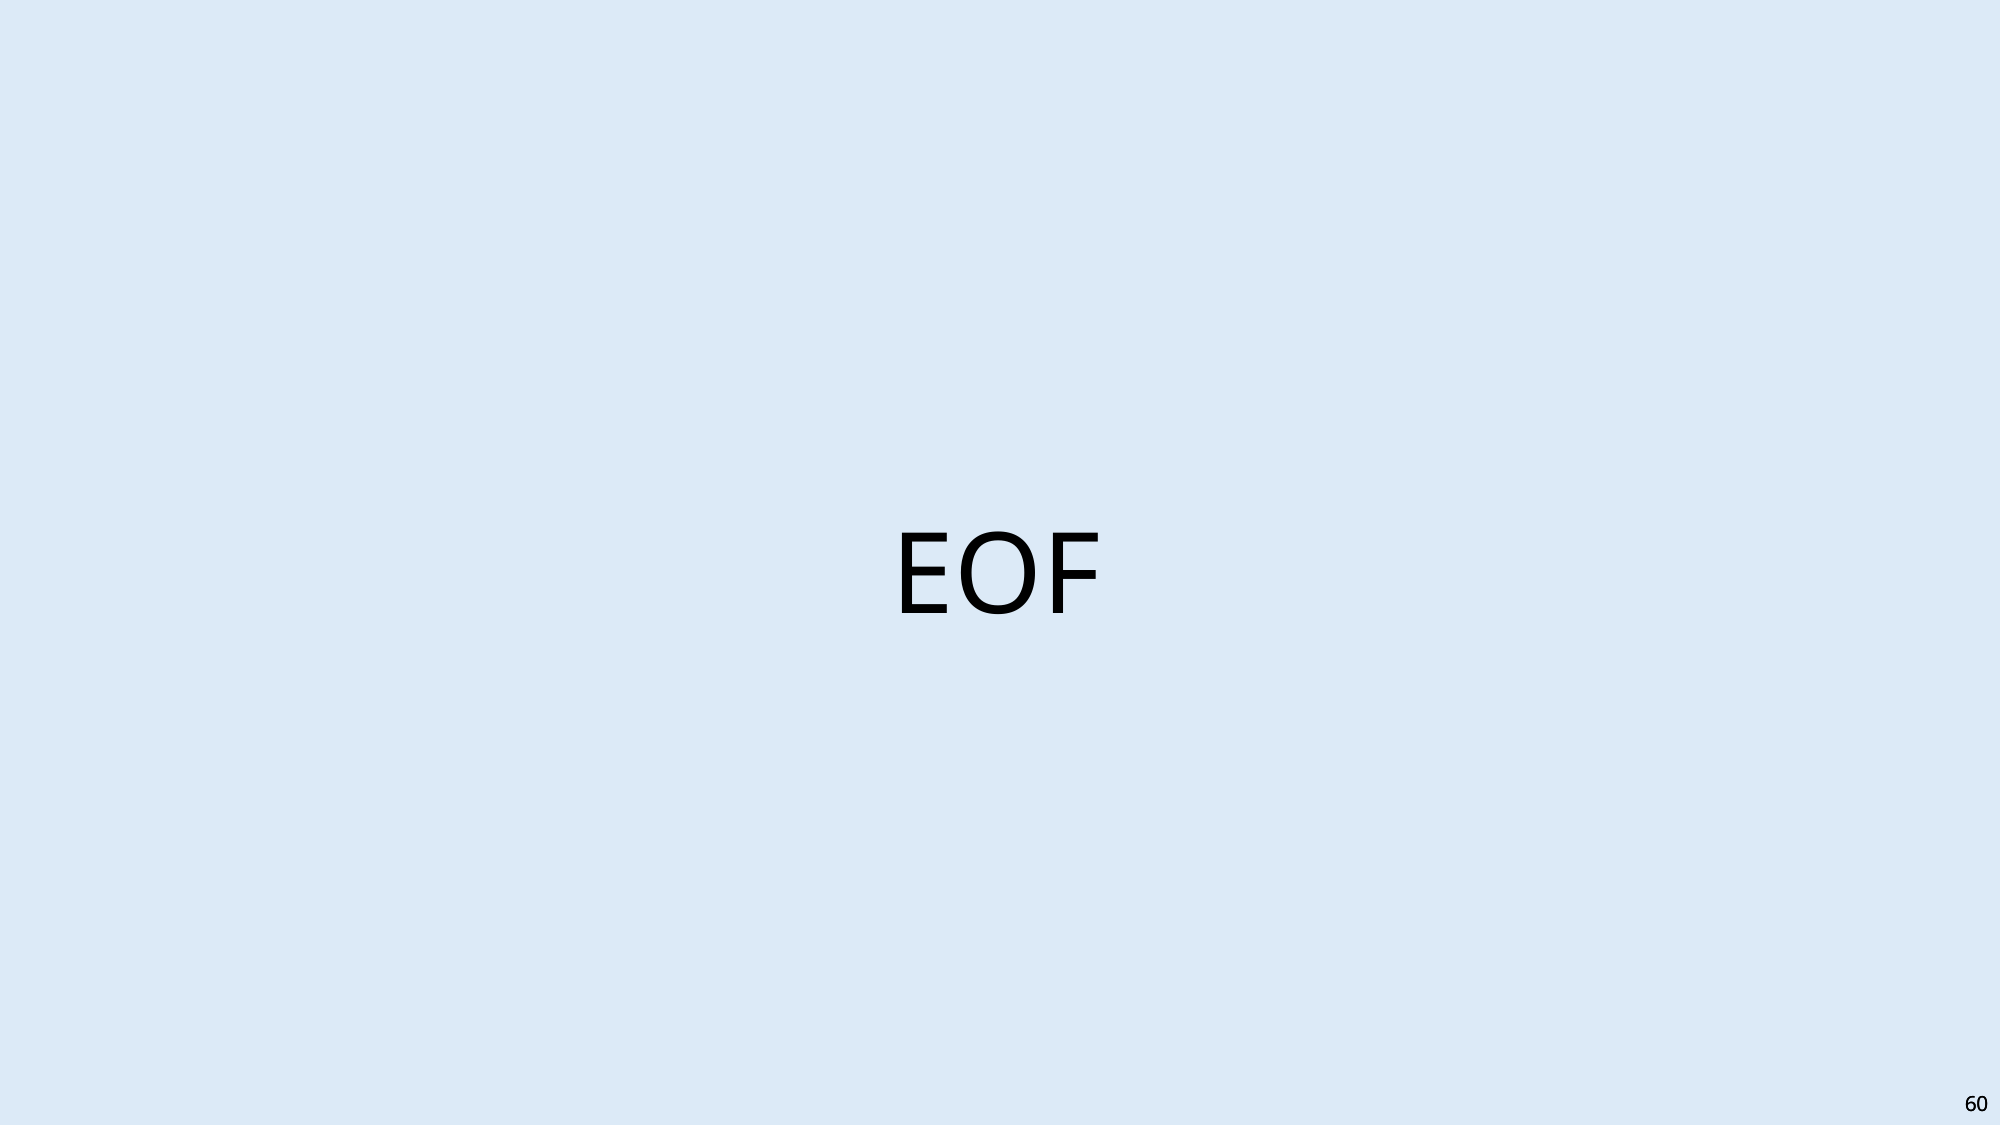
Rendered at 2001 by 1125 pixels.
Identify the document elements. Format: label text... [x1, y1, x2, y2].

text_box EOF [125, 298, 1867, 827]
